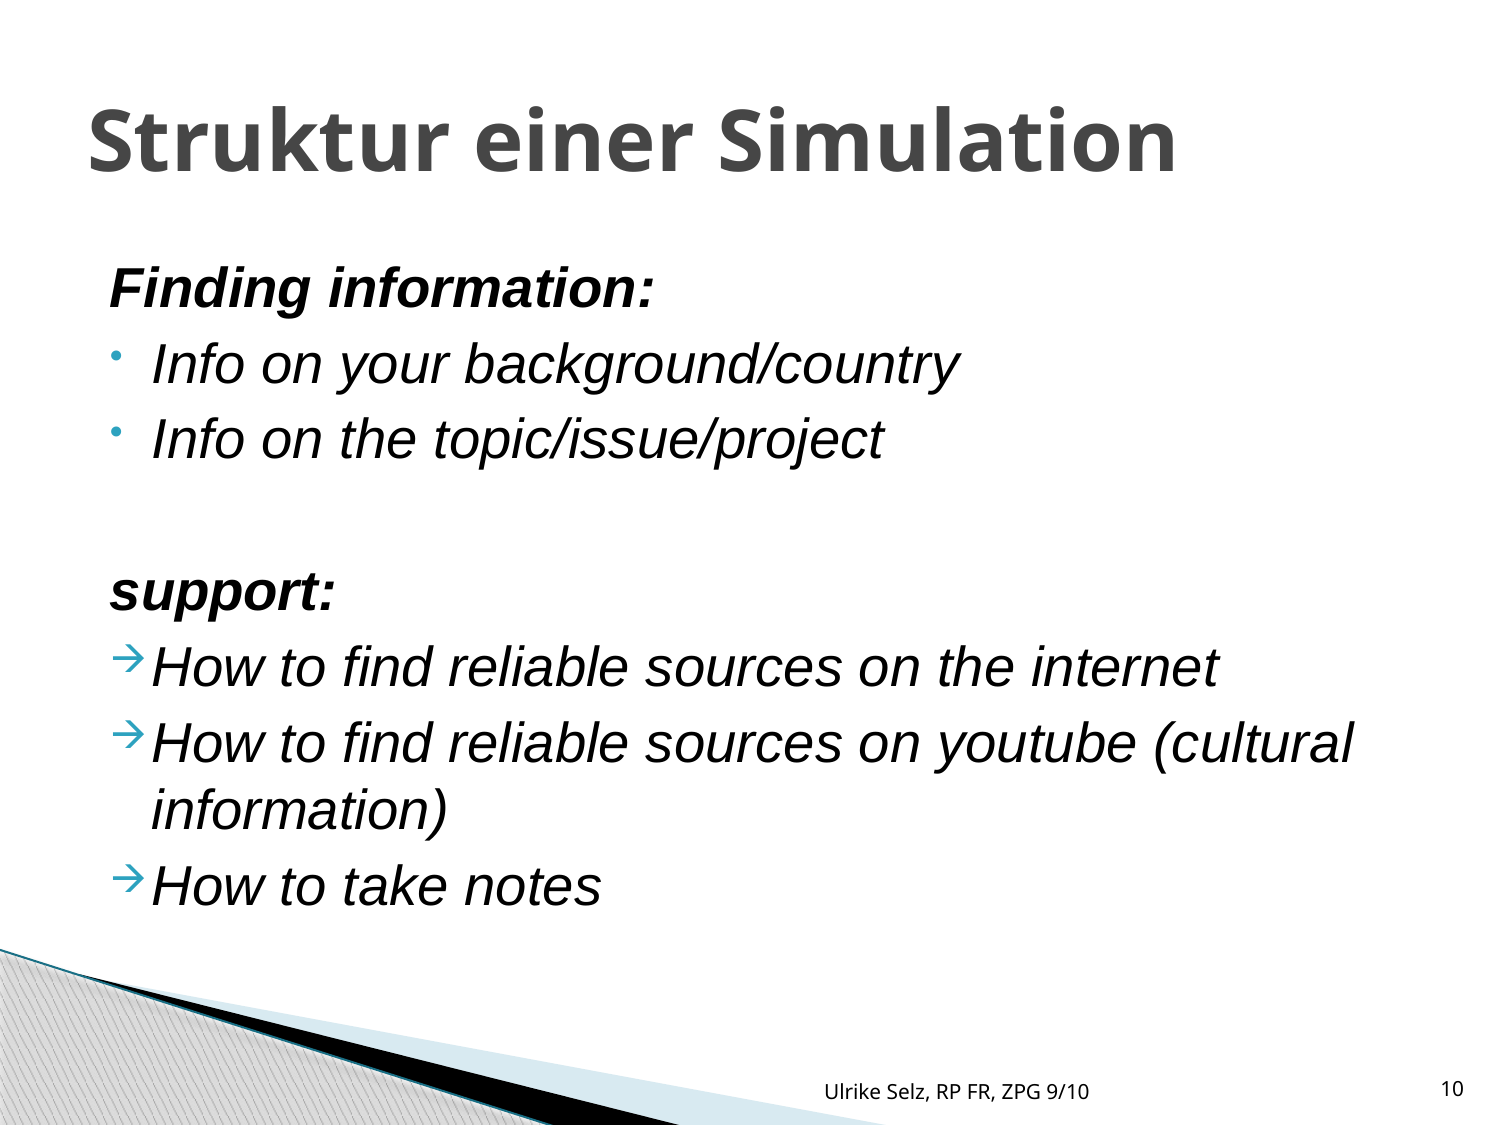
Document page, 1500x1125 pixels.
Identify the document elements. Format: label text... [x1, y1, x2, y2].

list Finding information: Info on your background/country Info on the topic/issue/project support: How to find reliable sources on the internet How to find reliable sources on youtube (cultural information) How to take notes [76, 243, 1428, 987]
text_box Ulrike Selz, RP FR, ZPG 9/10 [718, 1051, 1105, 1112]
slide_number 10 [1418, 1051, 1479, 1112]
title Struktur einer Simulation [72, 43, 1423, 232]
